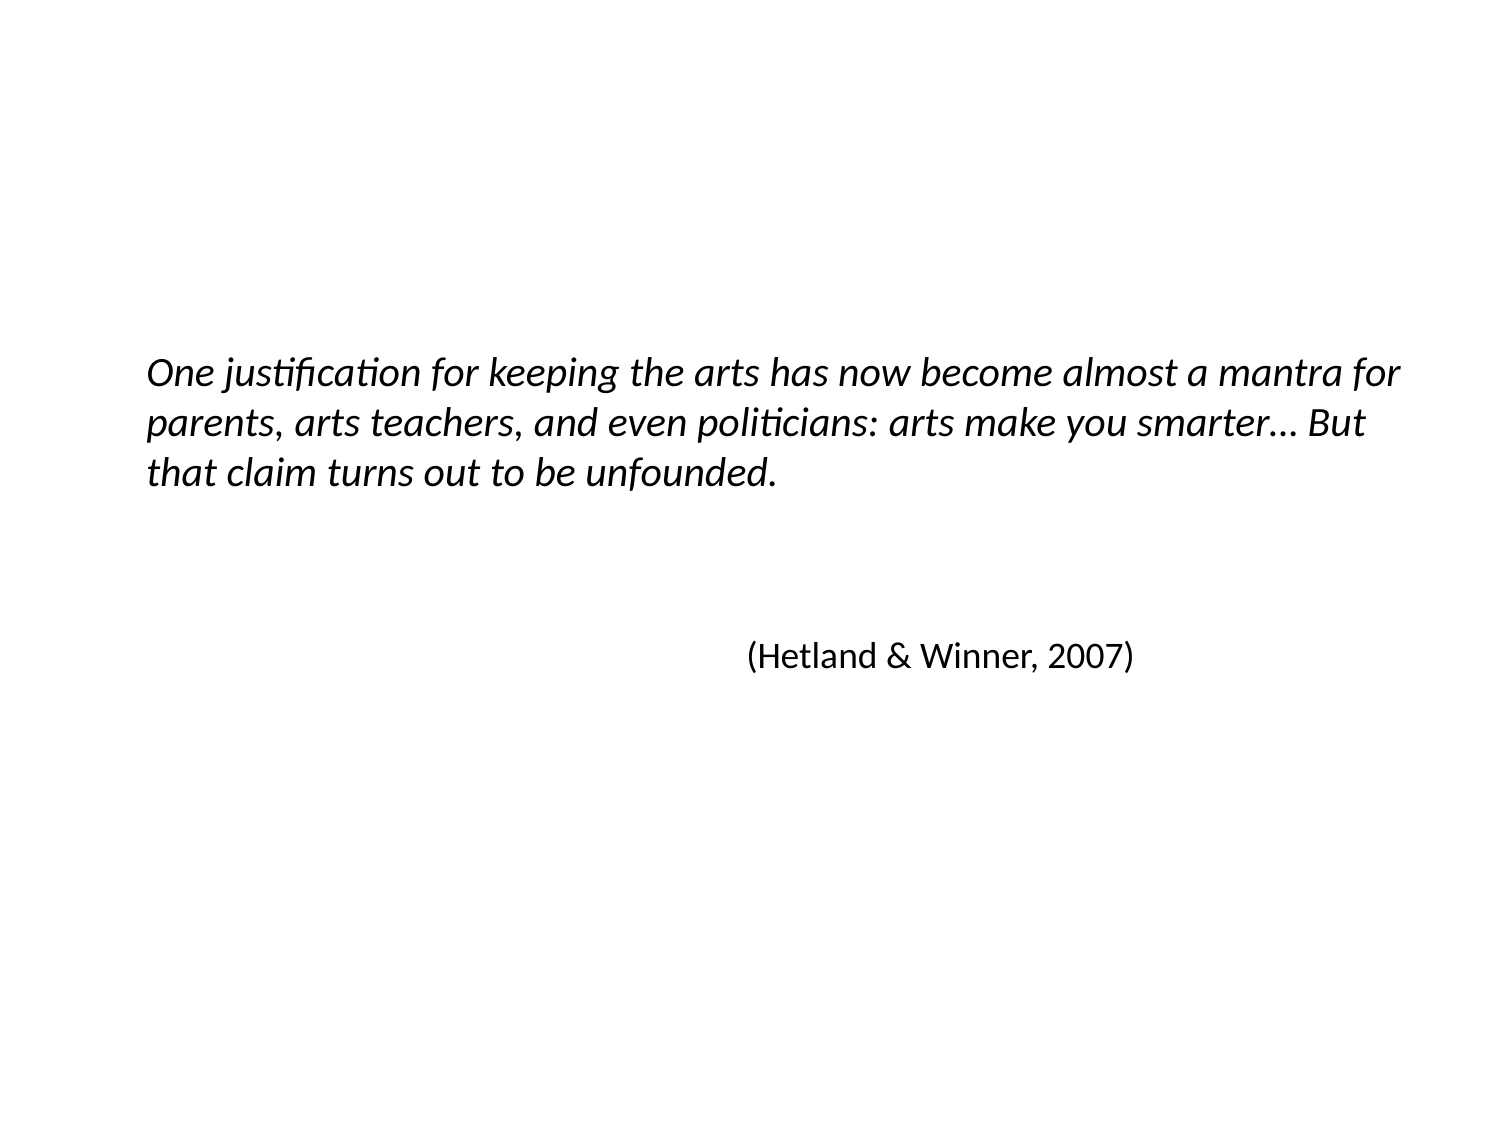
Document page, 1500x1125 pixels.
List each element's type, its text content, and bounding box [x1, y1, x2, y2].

list One justification for keeping the arts has now become almost a mantra for parents, arts teachers, and even politicians: arts make you smarter… But that claim turns out to be unfounded. (Hetland & Winner, 2007) [75, 162, 1425, 1005]
